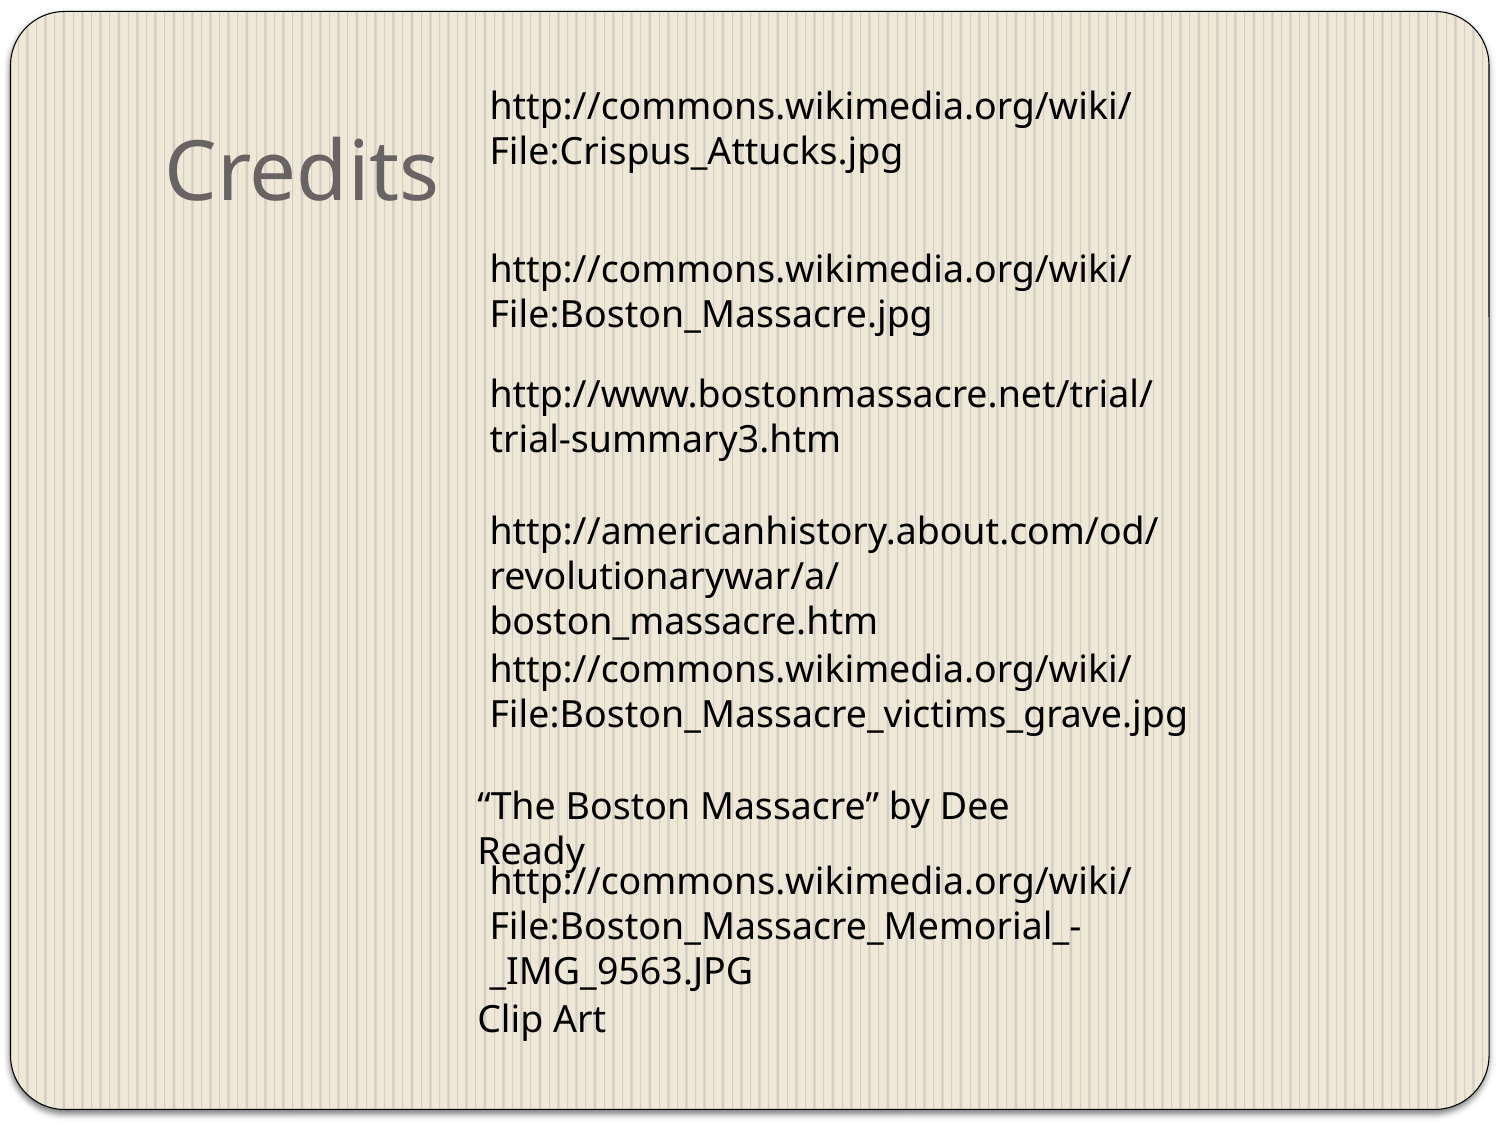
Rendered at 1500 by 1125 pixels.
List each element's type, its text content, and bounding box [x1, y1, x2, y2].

text_box http://commons.wikimedia.org/wiki/File:Boston_Massacre_Memorial_-_IMG_9563.JPG [474, 849, 1225, 1000]
text_box http://commons.wikimedia.org/wiki/File:Boston_Massacre.jpg [474, 237, 1225, 343]
text_box “The Boston Massacre” by Dee Ready [462, 774, 1050, 880]
text_box Clip Art [462, 987, 1063, 1048]
text_box http://commons.wikimedia.org/wiki/File:Crispus_Attucks.jpg [474, 74, 1225, 180]
text_box http://www.bostonmassacre.net/trial/trial-summary3.htm [474, 362, 1225, 468]
title Credits [150, 45, 1425, 233]
text_box http://americanhistory.about.com/od/revolutionarywar/a/boston_massacre.htm [474, 499, 1225, 637]
text_box http://commons.wikimedia.org/wiki/File:Boston_Massacre_victims_grave.jpg [474, 637, 1225, 743]
